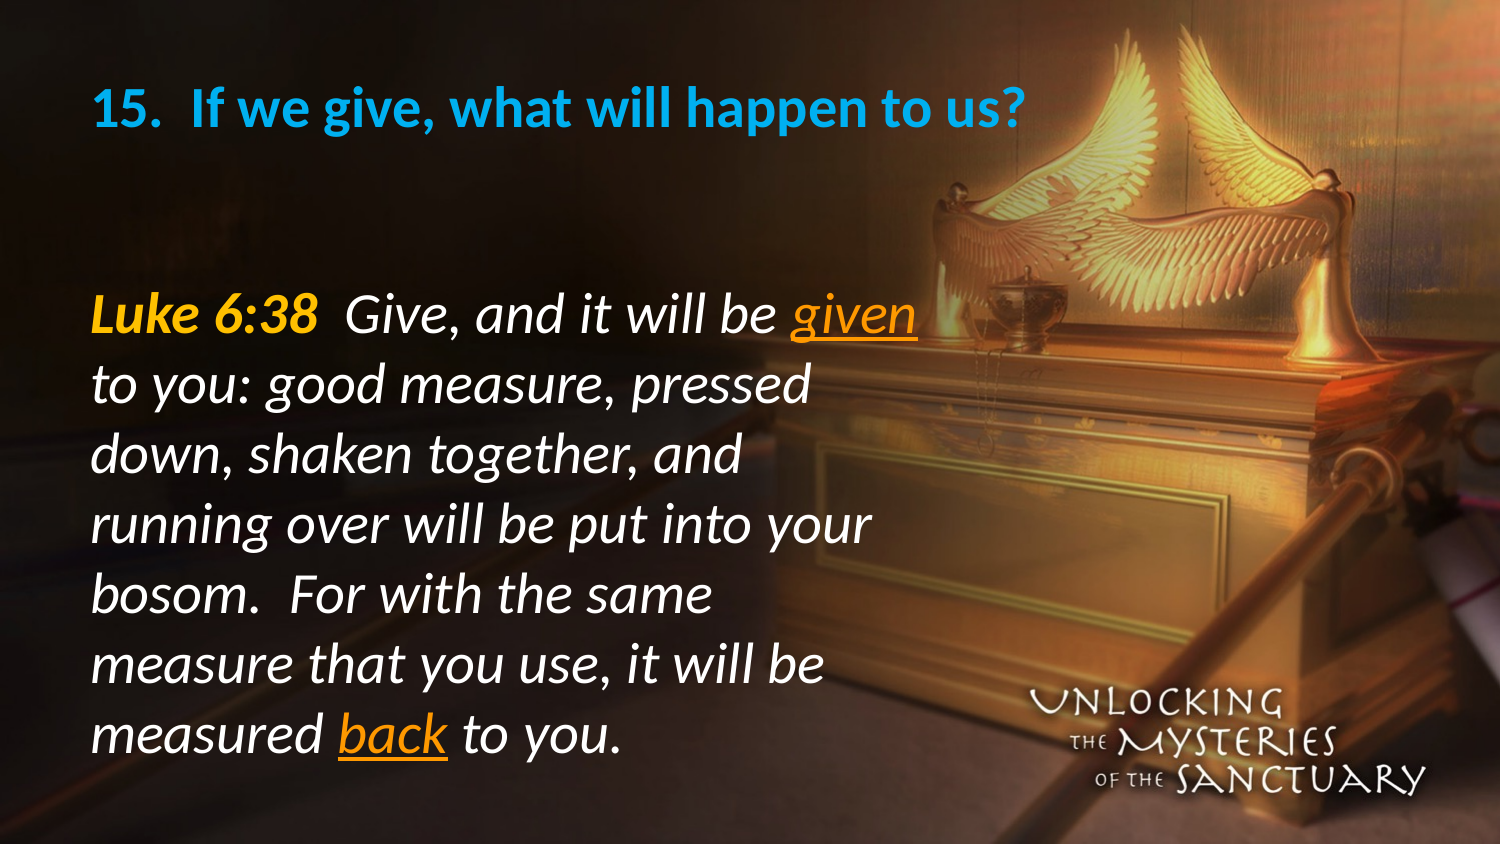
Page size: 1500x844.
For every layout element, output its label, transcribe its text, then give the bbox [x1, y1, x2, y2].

list Luke 6:38 Give, and it will be given to you: good measure, pressed down, shaken together, and running over will be put into your bosom. For with the same measure that you use, it will be measured back to you. [75, 267, 946, 754]
title 15. If we give, what will happen to us? [75, 33, 1425, 175]
picture [0, 0, 1500, 844]
